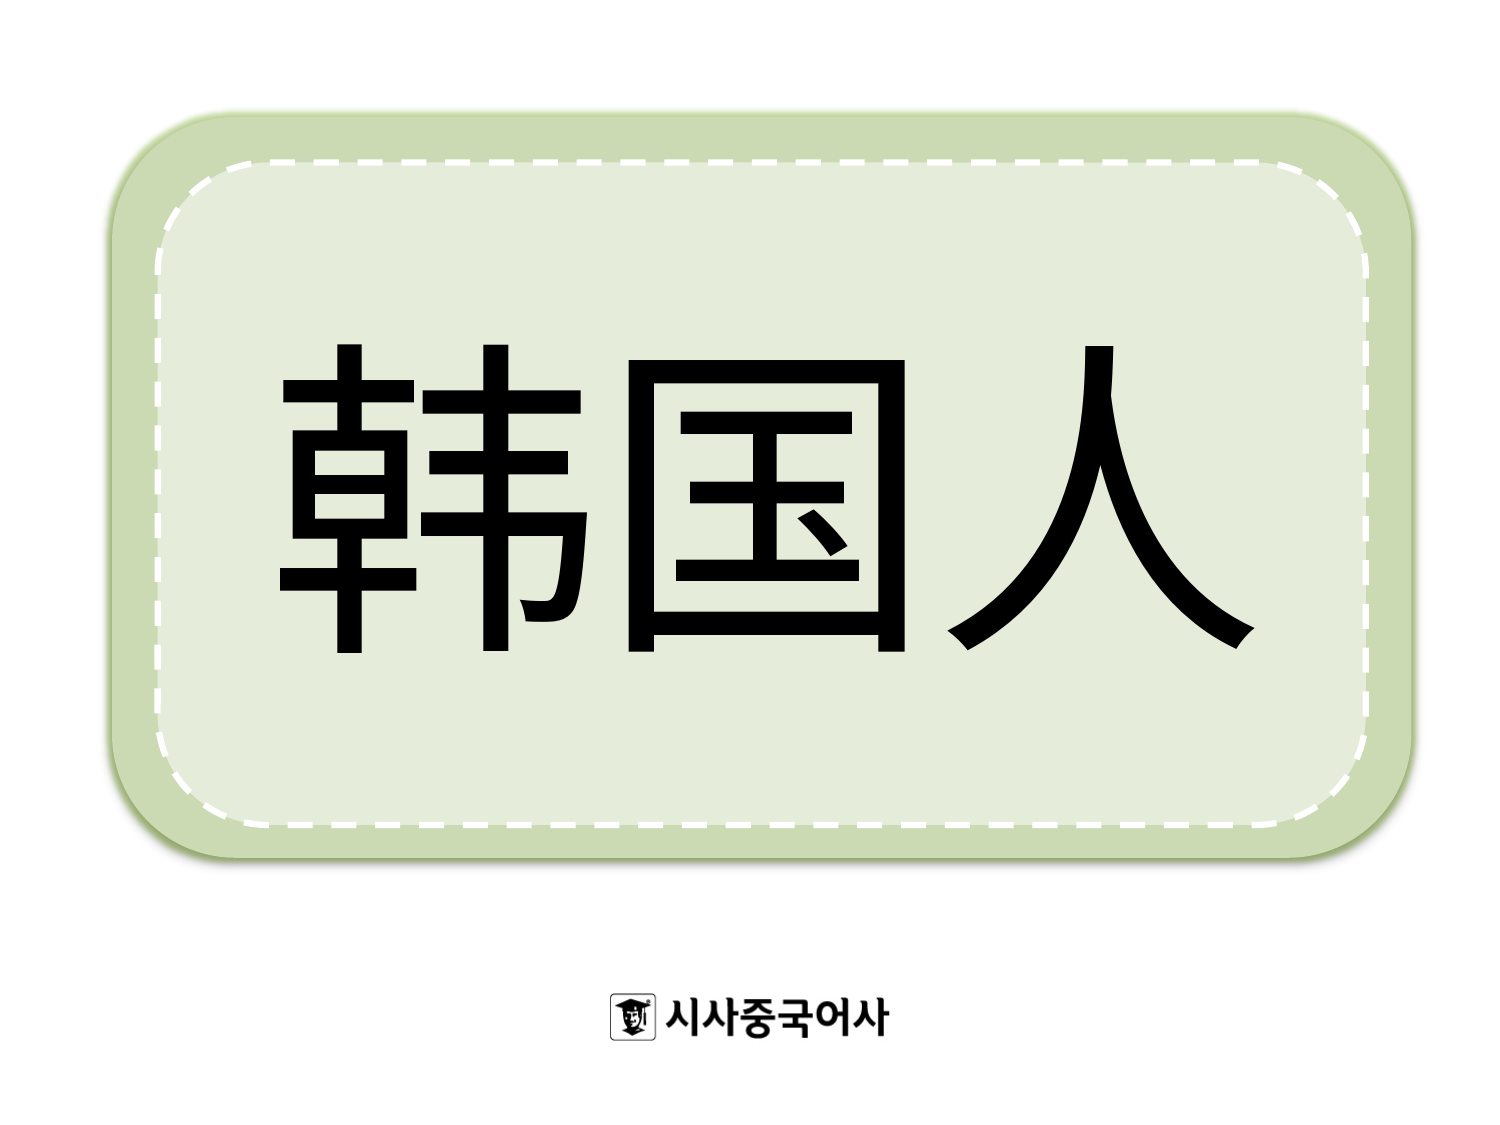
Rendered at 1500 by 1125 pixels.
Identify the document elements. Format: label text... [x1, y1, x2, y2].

picture [602, 987, 898, 1047]
text_box 韩国人 [162, 160, 1371, 824]
